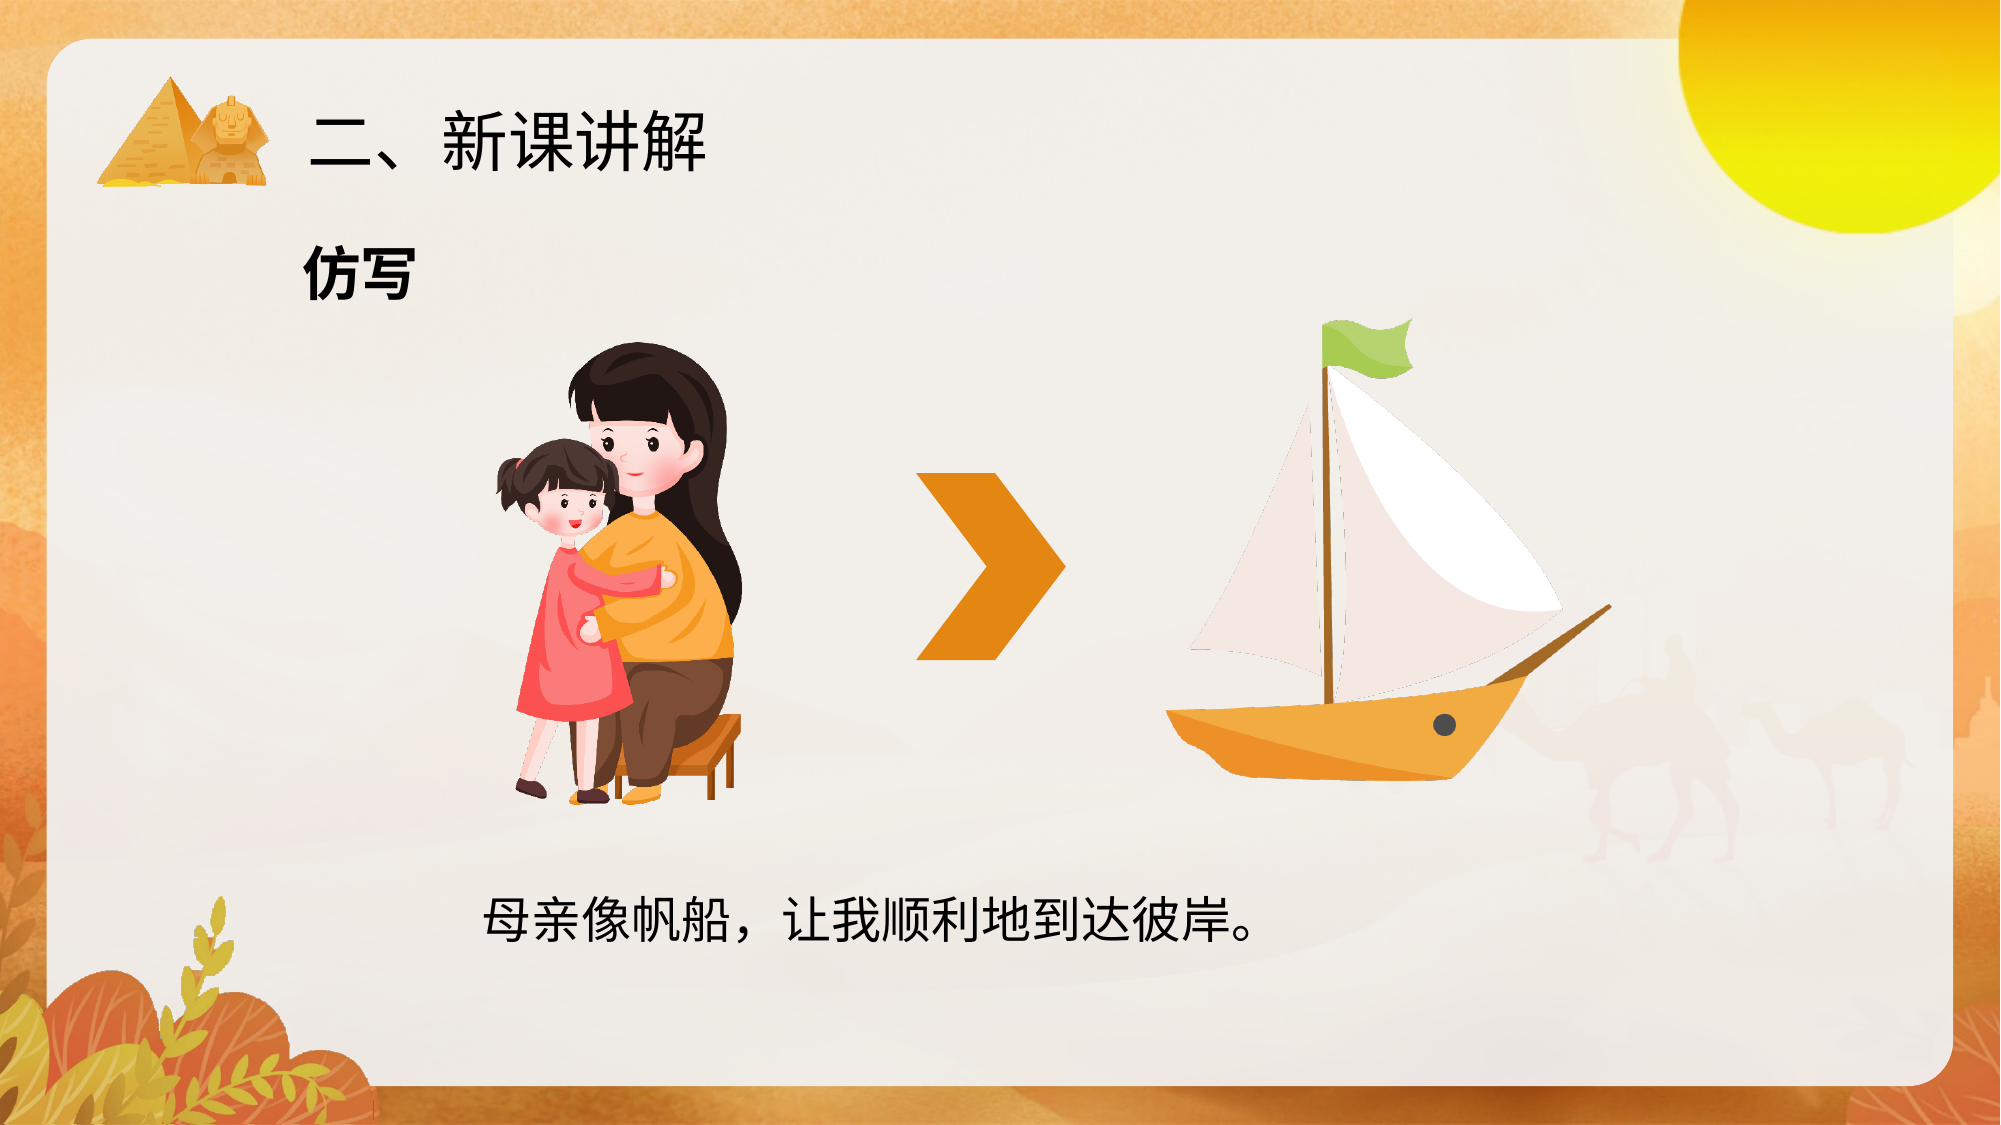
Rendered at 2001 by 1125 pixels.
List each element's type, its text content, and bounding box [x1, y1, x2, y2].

text_box 仿写 [287, 229, 507, 315]
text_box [418, 318, 1612, 831]
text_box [84, 51, 726, 199]
text_box 母亲像帆船，让我顺利地到达彼岸。 [443, 831, 1613, 1009]
picture [0, 0, 2001, 1125]
